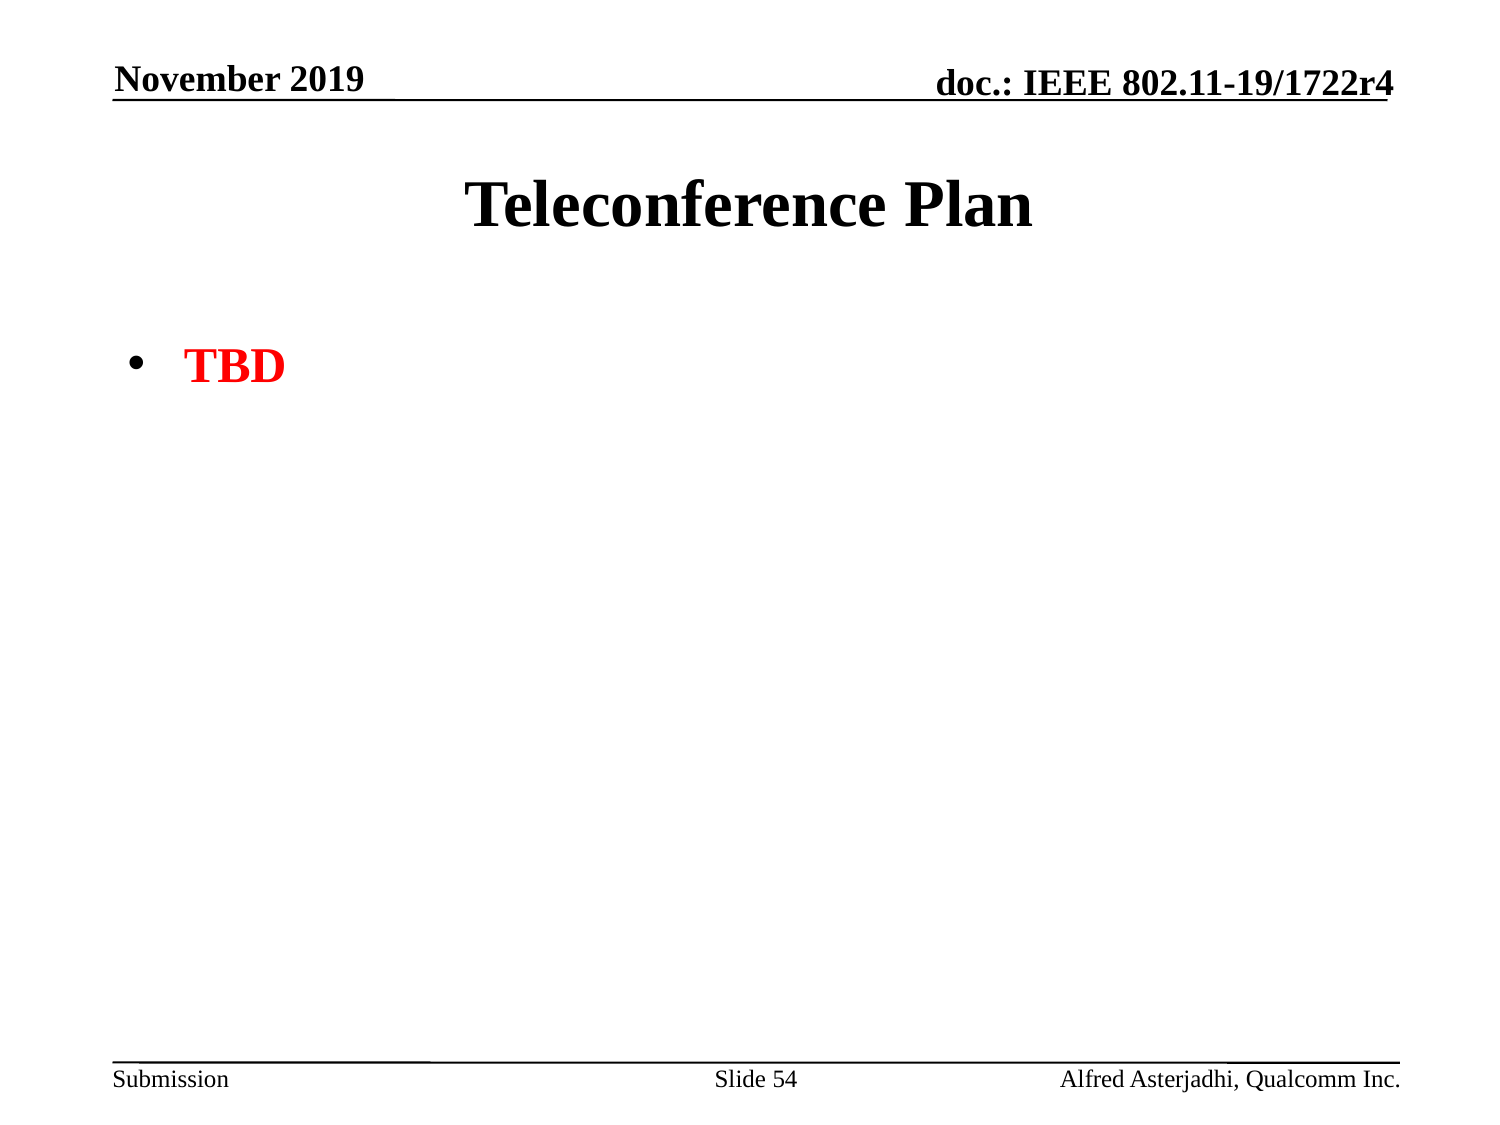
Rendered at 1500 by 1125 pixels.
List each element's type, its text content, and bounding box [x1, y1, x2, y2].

title Teleconference Plan [112, 112, 1388, 288]
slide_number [114, 54, 423, 100]
list TBD [112, 324, 1388, 1000]
slide_number Slide 54 [712, 1061, 800, 1123]
footer Alfred Asterjadhi, Qualcomm Inc. [878, 1061, 1402, 1093]
